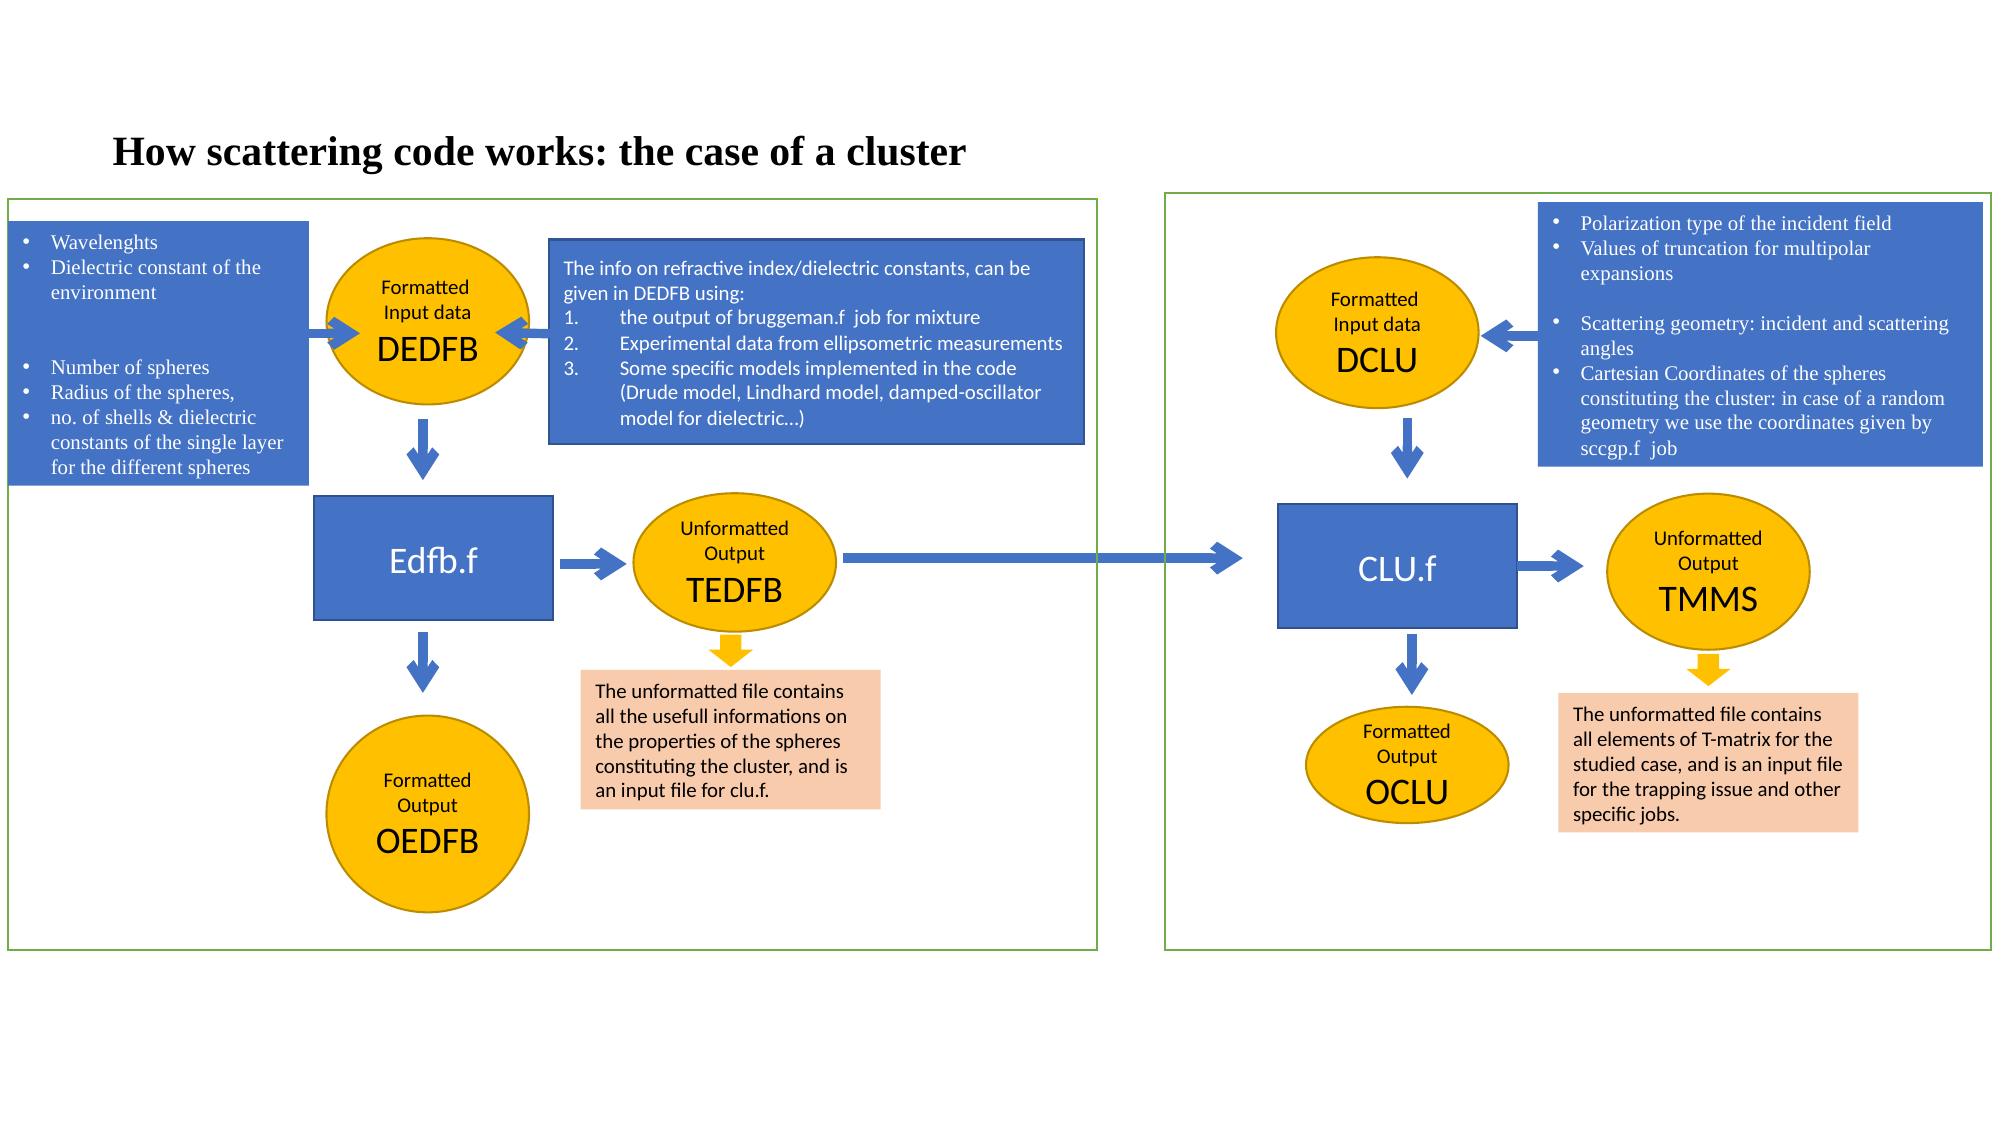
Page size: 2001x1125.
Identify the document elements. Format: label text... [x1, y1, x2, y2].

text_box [7, 193, 1992, 950]
title How scattering code works: the case of a cluster [97, 43, 1823, 193]
